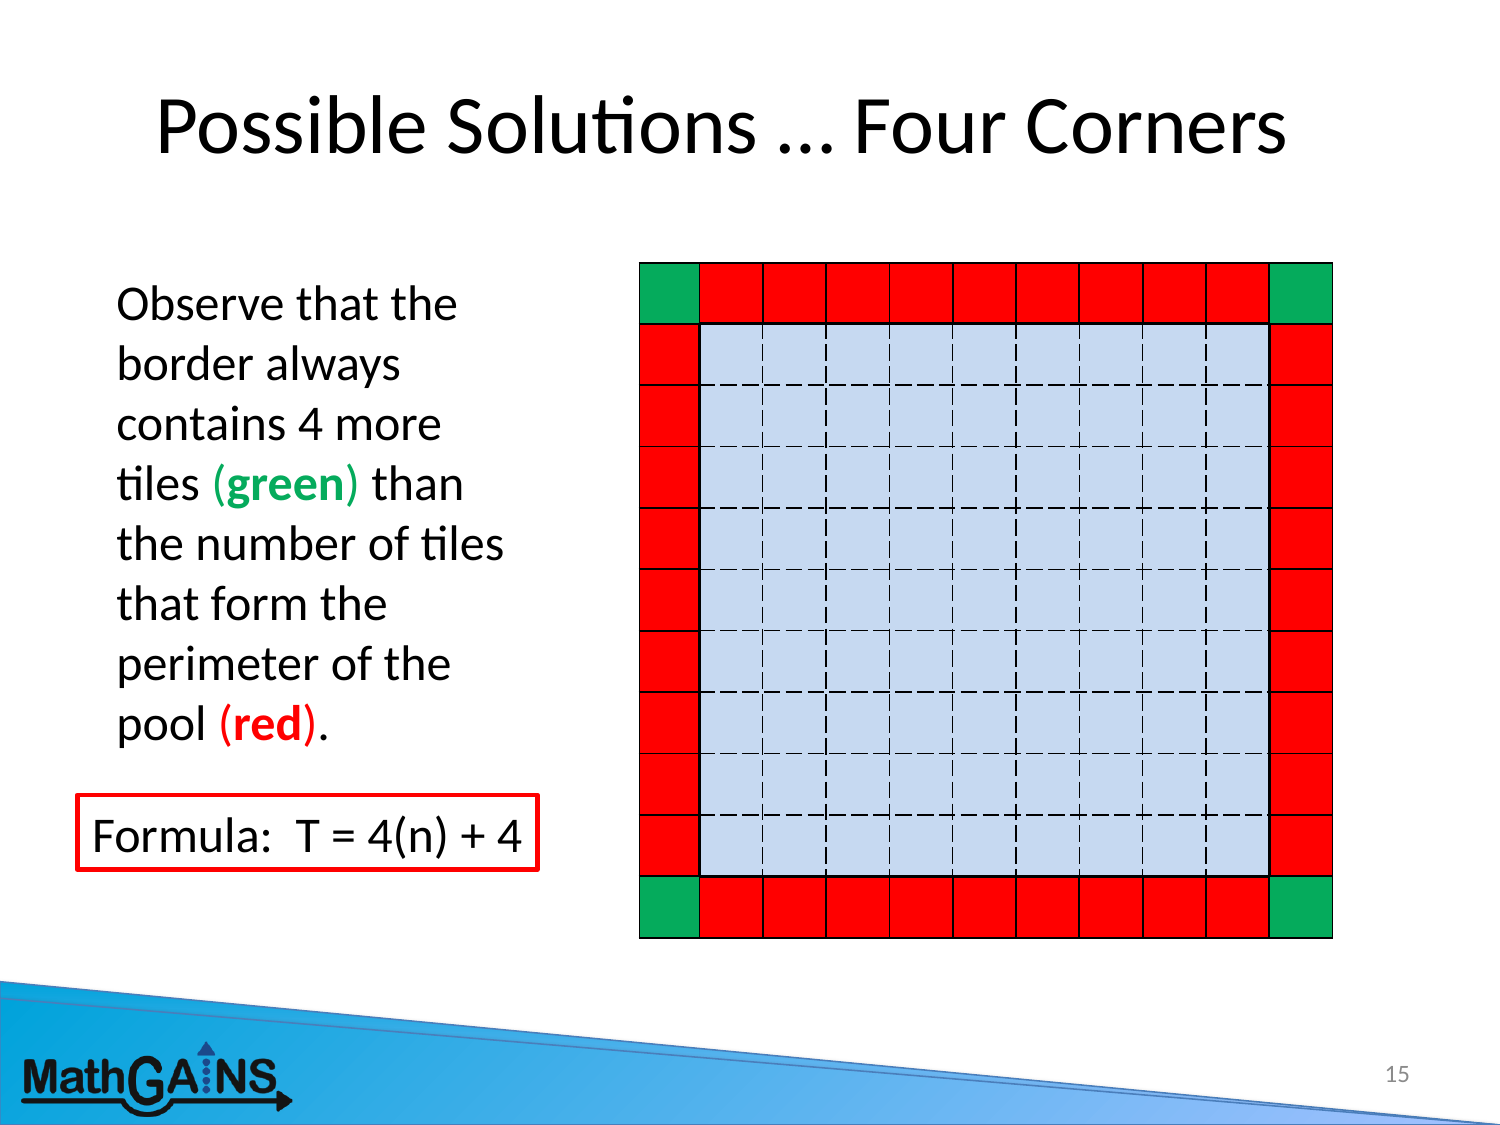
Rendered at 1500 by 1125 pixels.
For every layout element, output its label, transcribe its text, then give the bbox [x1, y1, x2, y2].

table_cell [1206, 446, 1268, 508]
table_cell [890, 878, 952, 937]
table_cell [1016, 446, 1079, 508]
table_cell [826, 446, 889, 508]
table_cell [1271, 447, 1332, 507]
table_cell [1206, 385, 1268, 446]
table_cell [640, 693, 698, 753]
table_cell [953, 325, 1016, 385]
table_cell [1079, 692, 1143, 754]
table_header [764, 264, 825, 322]
table_cell [1016, 815, 1079, 875]
table_cell [1206, 508, 1268, 569]
table_header [1207, 264, 1268, 322]
table_cell [889, 446, 953, 508]
table_cell [889, 692, 953, 754]
table_cell [826, 754, 889, 815]
table_cell [640, 325, 698, 384]
table_cell [701, 385, 763, 446]
table_cell [700, 878, 762, 937]
table_cell [1143, 569, 1206, 631]
table_cell [701, 815, 763, 875]
text_box Formula: T = 4(n) + 4 [77, 794, 538, 870]
table_cell [1207, 878, 1268, 937]
table_cell [826, 508, 889, 569]
table_cell [1016, 325, 1079, 385]
table_cell [640, 754, 698, 814]
table_cell [1271, 509, 1332, 568]
table_cell [701, 325, 763, 385]
table_header [1270, 264, 1332, 323]
text_box Possible Solutions … Four Corners [140, 62, 1319, 178]
table_cell [1079, 385, 1143, 446]
table_cell [826, 569, 889, 631]
table_cell [763, 815, 826, 875]
slide_number 15 [1074, 1042, 1425, 1103]
table_cell [889, 815, 953, 875]
table_cell [1271, 693, 1332, 753]
table_cell [826, 631, 889, 692]
table_cell [1079, 569, 1143, 631]
table_cell [889, 754, 953, 815]
table_header [954, 264, 1015, 322]
table_cell [763, 446, 826, 508]
table_cell [953, 508, 1016, 569]
table_cell [1079, 325, 1143, 385]
table_cell [764, 878, 825, 937]
table_cell [701, 754, 763, 815]
table_cell [1143, 325, 1206, 385]
table_cell [1271, 386, 1332, 446]
table_cell [763, 631, 826, 692]
table_cell [701, 569, 763, 631]
table_cell [889, 569, 953, 631]
table_cell [763, 385, 826, 446]
table_header [890, 264, 952, 322]
table_cell [1144, 878, 1205, 937]
picture [25, 1060, 56, 1093]
table_cell [1079, 508, 1143, 569]
table_cell [640, 816, 698, 875]
table_cell [1271, 325, 1332, 384]
table_cell [826, 385, 889, 446]
text_box Observe that the border always contains 4 more tiles (green) than the number of tiles that form the perimeter of the pool (red). [101, 262, 552, 758]
table_cell [826, 815, 889, 875]
table_cell [701, 692, 763, 754]
table_cell [953, 815, 1016, 875]
table_cell [1143, 446, 1206, 508]
table_cell [640, 877, 699, 937]
table_cell [763, 692, 826, 754]
table_header [700, 264, 762, 322]
table_cell [953, 692, 1016, 754]
table_cell [640, 509, 698, 568]
table_cell [826, 692, 889, 754]
table_cell [1017, 878, 1078, 937]
table_header [1080, 264, 1142, 322]
table_cell [701, 508, 763, 569]
table_cell [1080, 878, 1142, 937]
table_cell [701, 631, 763, 692]
table_cell [1143, 692, 1206, 754]
table_cell [1016, 569, 1079, 631]
table_cell [1143, 385, 1206, 446]
table_cell [1206, 325, 1268, 385]
table_cell [1206, 692, 1268, 754]
table_cell [1016, 631, 1079, 692]
picture [22, 1041, 293, 1117]
table_cell [640, 632, 698, 691]
table_cell [701, 446, 763, 508]
table_cell [1016, 385, 1079, 446]
table_cell [889, 325, 953, 385]
table_cell [1271, 754, 1332, 814]
table_cell [953, 385, 1016, 446]
table_cell [826, 325, 889, 385]
table_cell [763, 754, 826, 815]
table_cell [1079, 631, 1143, 692]
table_cell [1079, 754, 1143, 815]
table_cell [889, 631, 953, 692]
table_header [1017, 264, 1078, 322]
picture [61, 1068, 83, 1093]
table_cell [1206, 569, 1268, 631]
table_cell [640, 386, 698, 446]
table_cell [1143, 631, 1206, 692]
table_cell [640, 570, 698, 630]
table_cell [1271, 816, 1332, 875]
table_cell [953, 754, 1016, 815]
table_cell [1016, 508, 1079, 569]
table_cell [1016, 754, 1079, 815]
table_cell [1206, 631, 1268, 692]
table_header [827, 264, 889, 322]
table_cell [1016, 692, 1079, 754]
table_cell [1143, 508, 1206, 569]
table_cell [640, 447, 698, 507]
table_header [1144, 264, 1205, 322]
table_header [640, 264, 699, 323]
table_cell [827, 878, 889, 937]
table_cell [1143, 754, 1206, 815]
table_cell [1271, 632, 1332, 691]
table_cell [1206, 815, 1268, 875]
table_cell [1079, 815, 1143, 875]
table_cell [763, 569, 826, 631]
table_cell [953, 569, 1016, 631]
table_cell [763, 325, 826, 385]
table_cell [1206, 754, 1268, 815]
table_cell [763, 508, 826, 569]
table_cell [1270, 877, 1332, 937]
table_cell [953, 631, 1016, 692]
table_cell [1143, 815, 1206, 875]
table_cell [889, 508, 953, 569]
table_cell [954, 878, 1015, 937]
table_cell [889, 385, 953, 446]
table_cell [1271, 570, 1332, 630]
table_cell [953, 446, 1016, 508]
table_cell [1079, 446, 1143, 508]
